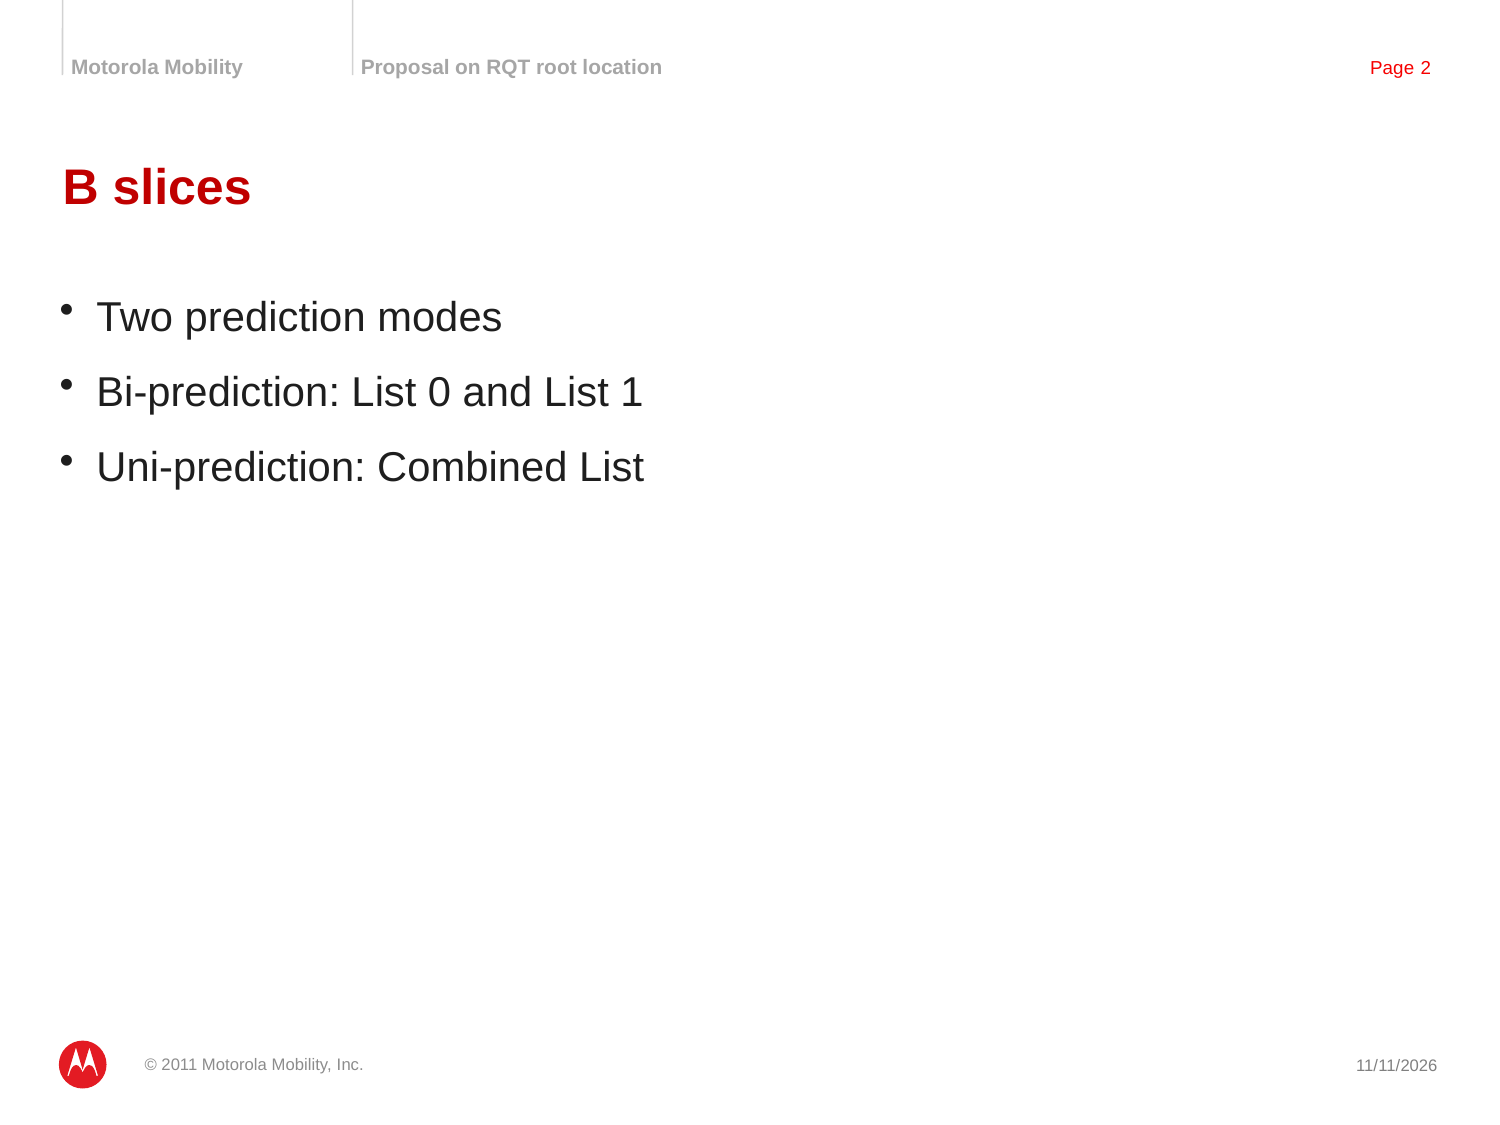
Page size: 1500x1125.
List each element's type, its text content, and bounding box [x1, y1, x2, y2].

title B slices [62, 78, 1439, 215]
list Two prediction modes Bi-prediction: List 0 and List 1 Uni-prediction: Combined List [59, 289, 1436, 936]
footer © 2011 Motorola Mobility, Inc. [129, 1041, 605, 1086]
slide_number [1347, 1043, 1447, 1087]
